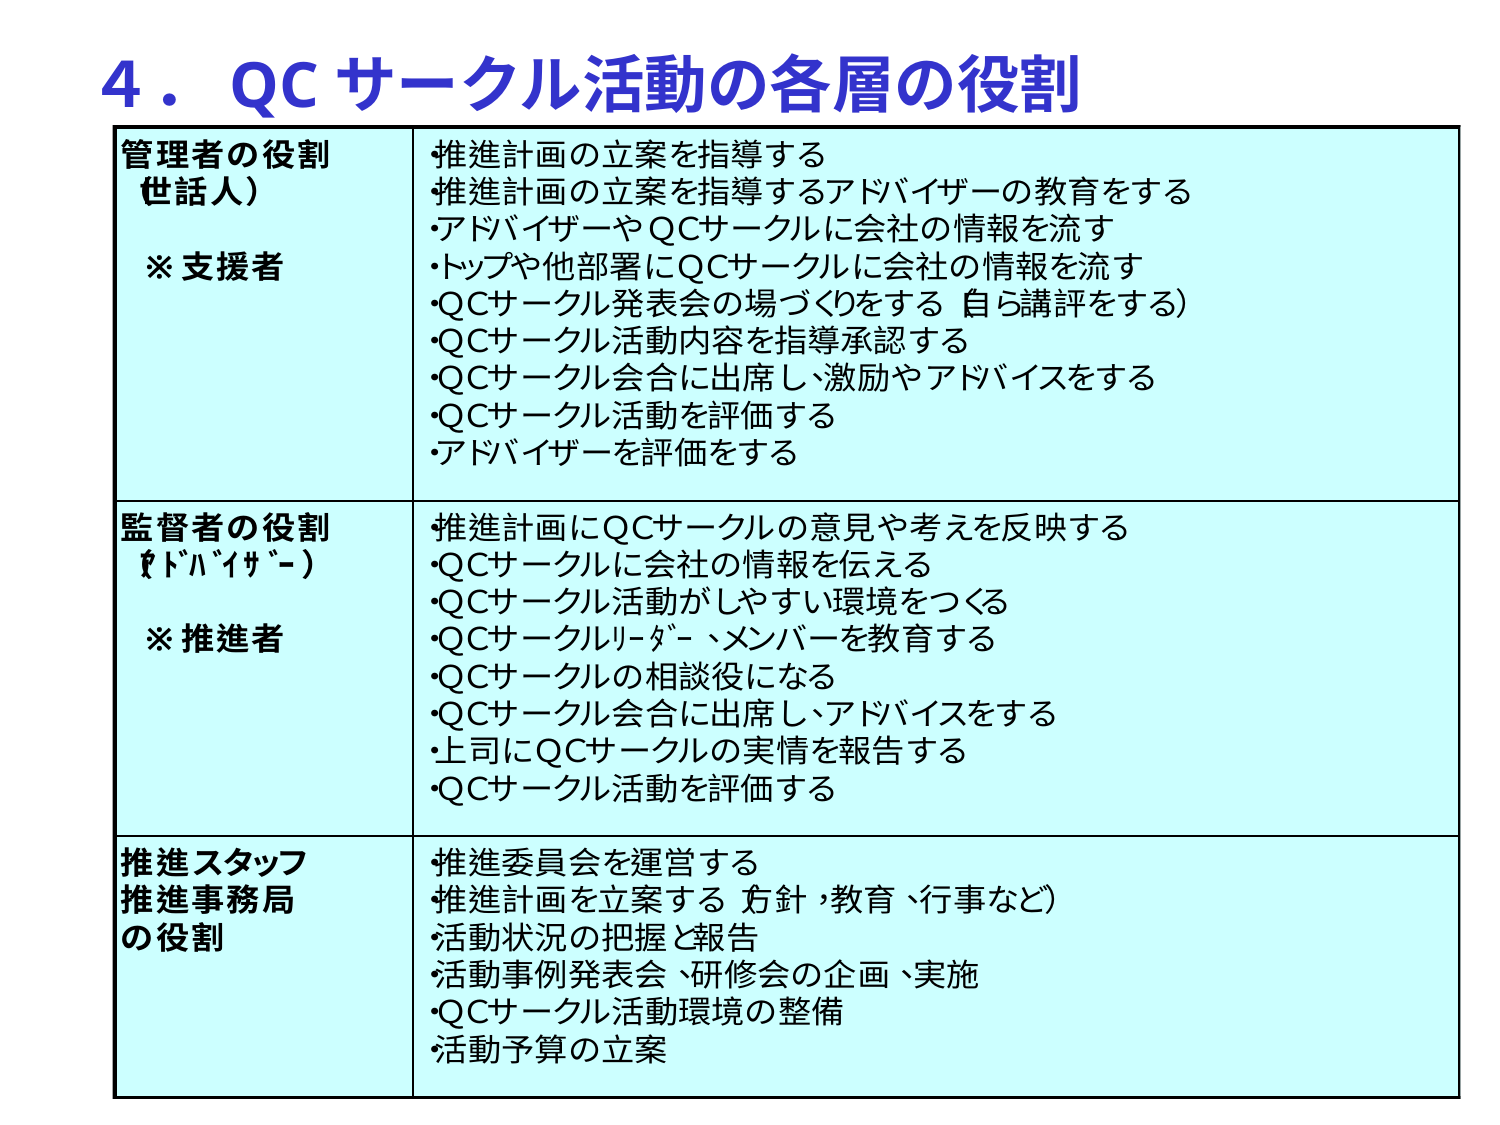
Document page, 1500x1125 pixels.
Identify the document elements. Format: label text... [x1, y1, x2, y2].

text_box ４．QCサークル活動の各層の役割 [74, 37, 1275, 128]
picture [112, 124, 1463, 1101]
